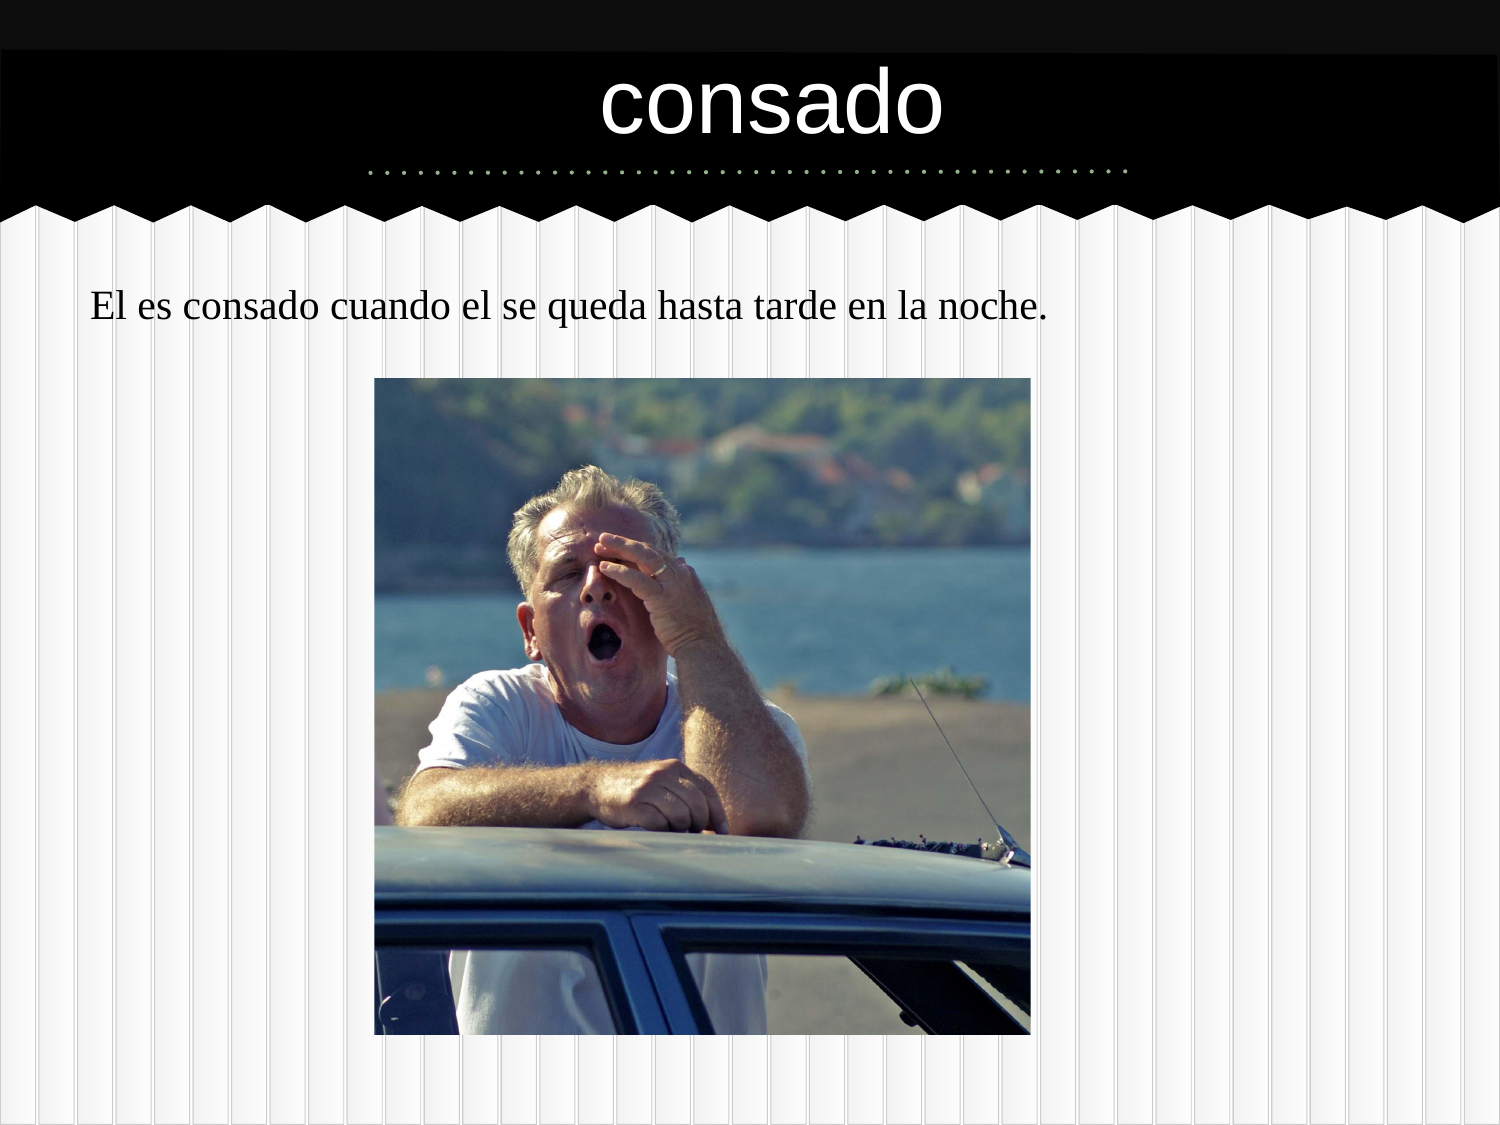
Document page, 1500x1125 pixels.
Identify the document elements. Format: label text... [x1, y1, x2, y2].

list El es consado cuando el se queda hasta tarde en la noche. [75, 262, 1425, 1057]
title consado [75, 2, 1425, 191]
text_box [374, 378, 1031, 1035]
